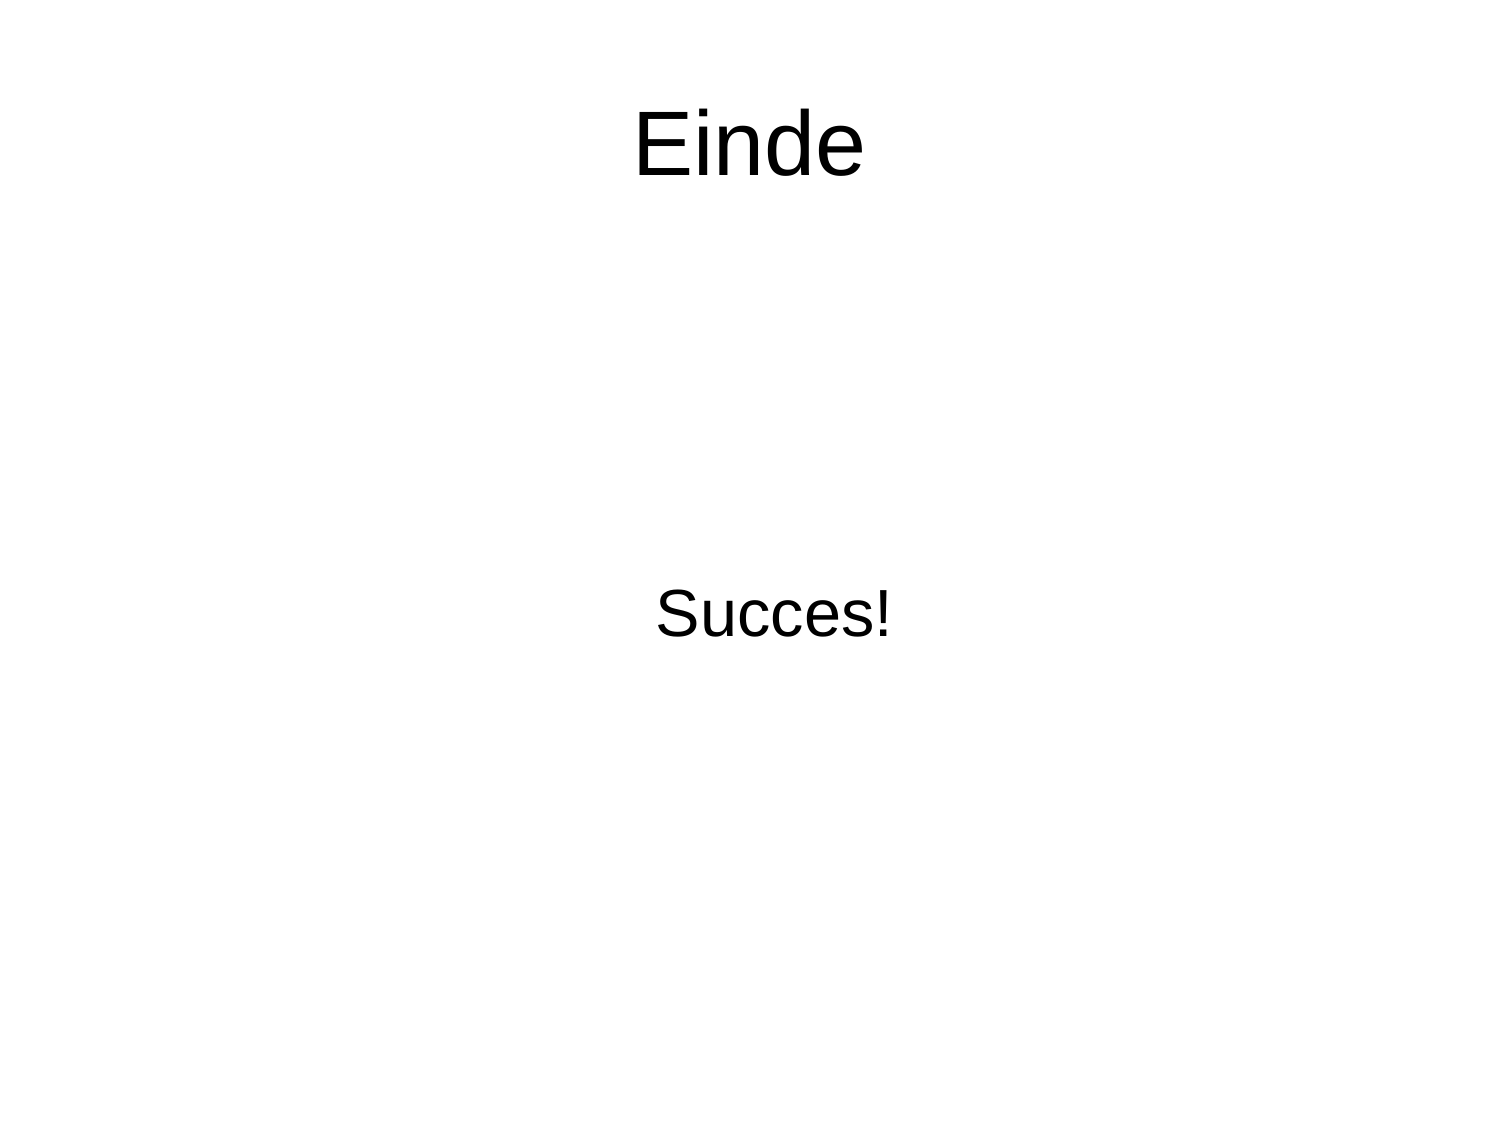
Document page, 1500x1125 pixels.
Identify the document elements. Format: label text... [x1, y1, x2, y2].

list Succes! [572, 562, 977, 709]
title Einde [75, 45, 1425, 233]
